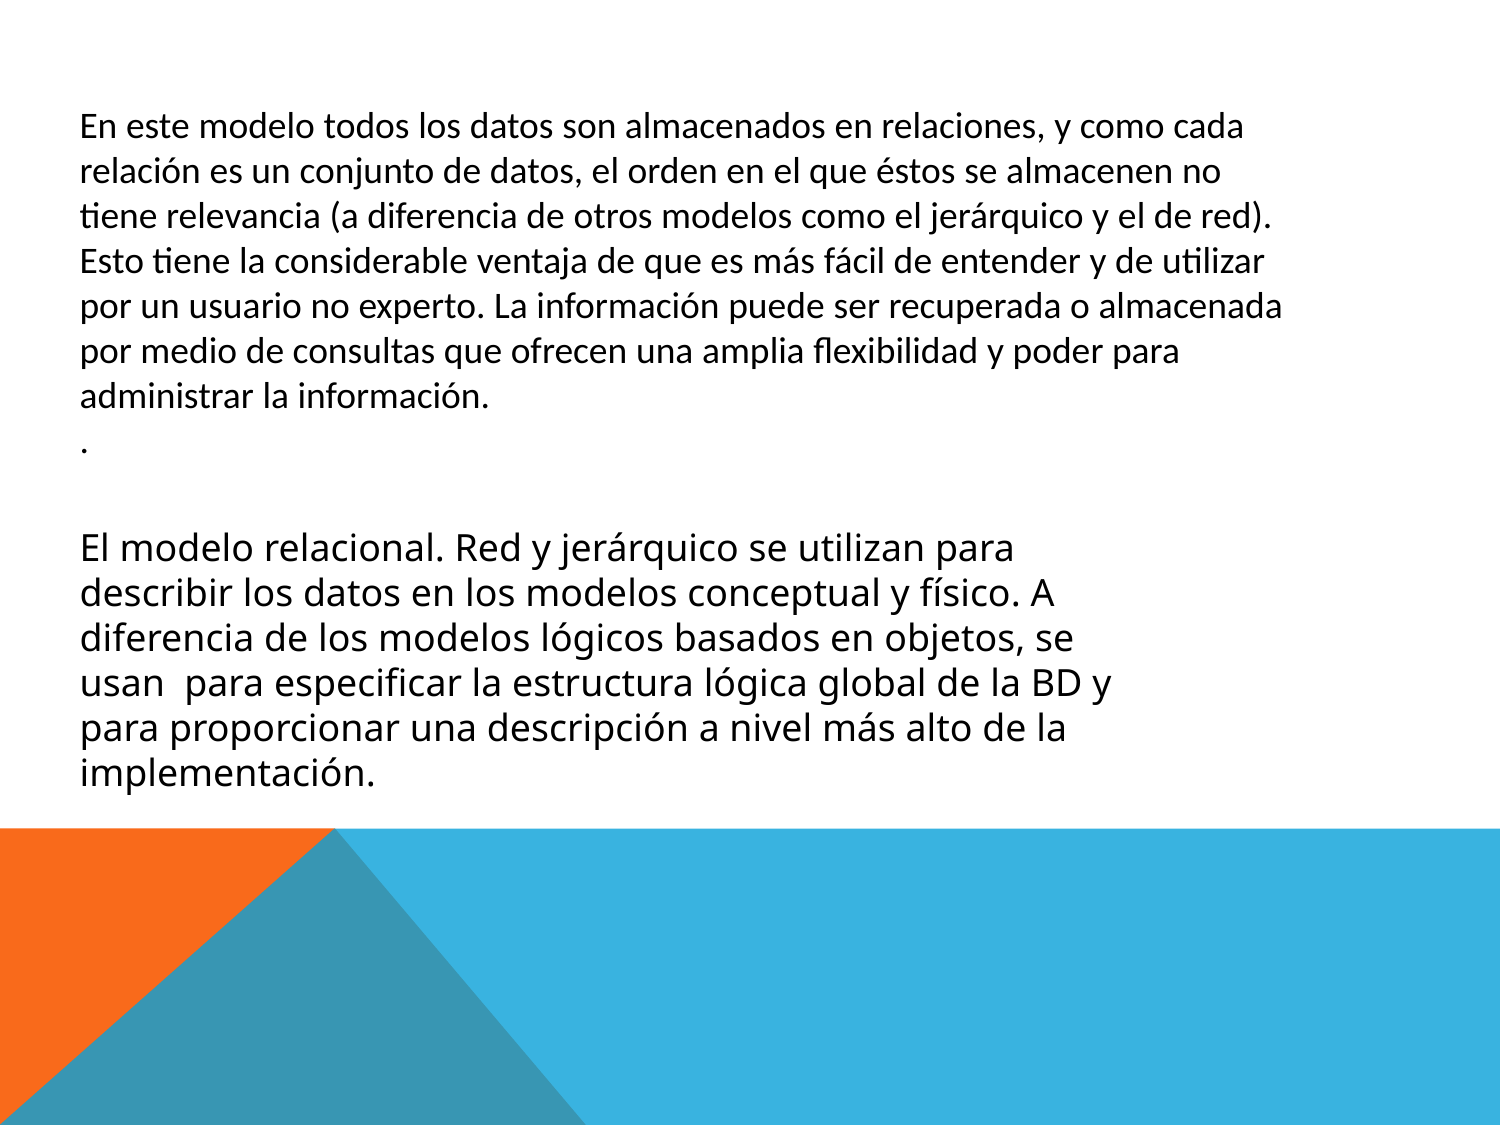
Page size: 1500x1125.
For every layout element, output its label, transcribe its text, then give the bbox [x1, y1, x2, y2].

text_box El modelo relacional. Red y jerárquico se utilizan para describir los datos en los modelos conceptual y físico. A diferencia de los modelos lógicos basados en objetos, se usan para especificar la estructura lógica global de la BD y para proporcionar una descripción a nivel más alto de la implementación. [64, 517, 1152, 802]
text_box En este modelo todos los datos son almacenados en relaciones, y como cada relación es un conjunto de datos, el orden en el que éstos se almacenen no tiene relevancia (a diferencia de otros modelos como el jerárquico y el de red). Esto tiene la considerable ventaja de que es más fácil de entender y de utilizar por un usuario no experto. La información puede ser recuperada o almacenada por medio de consultas que ofrecen una amplia flexibilidad y poder para administrar la información. . [64, 93, 1311, 469]
